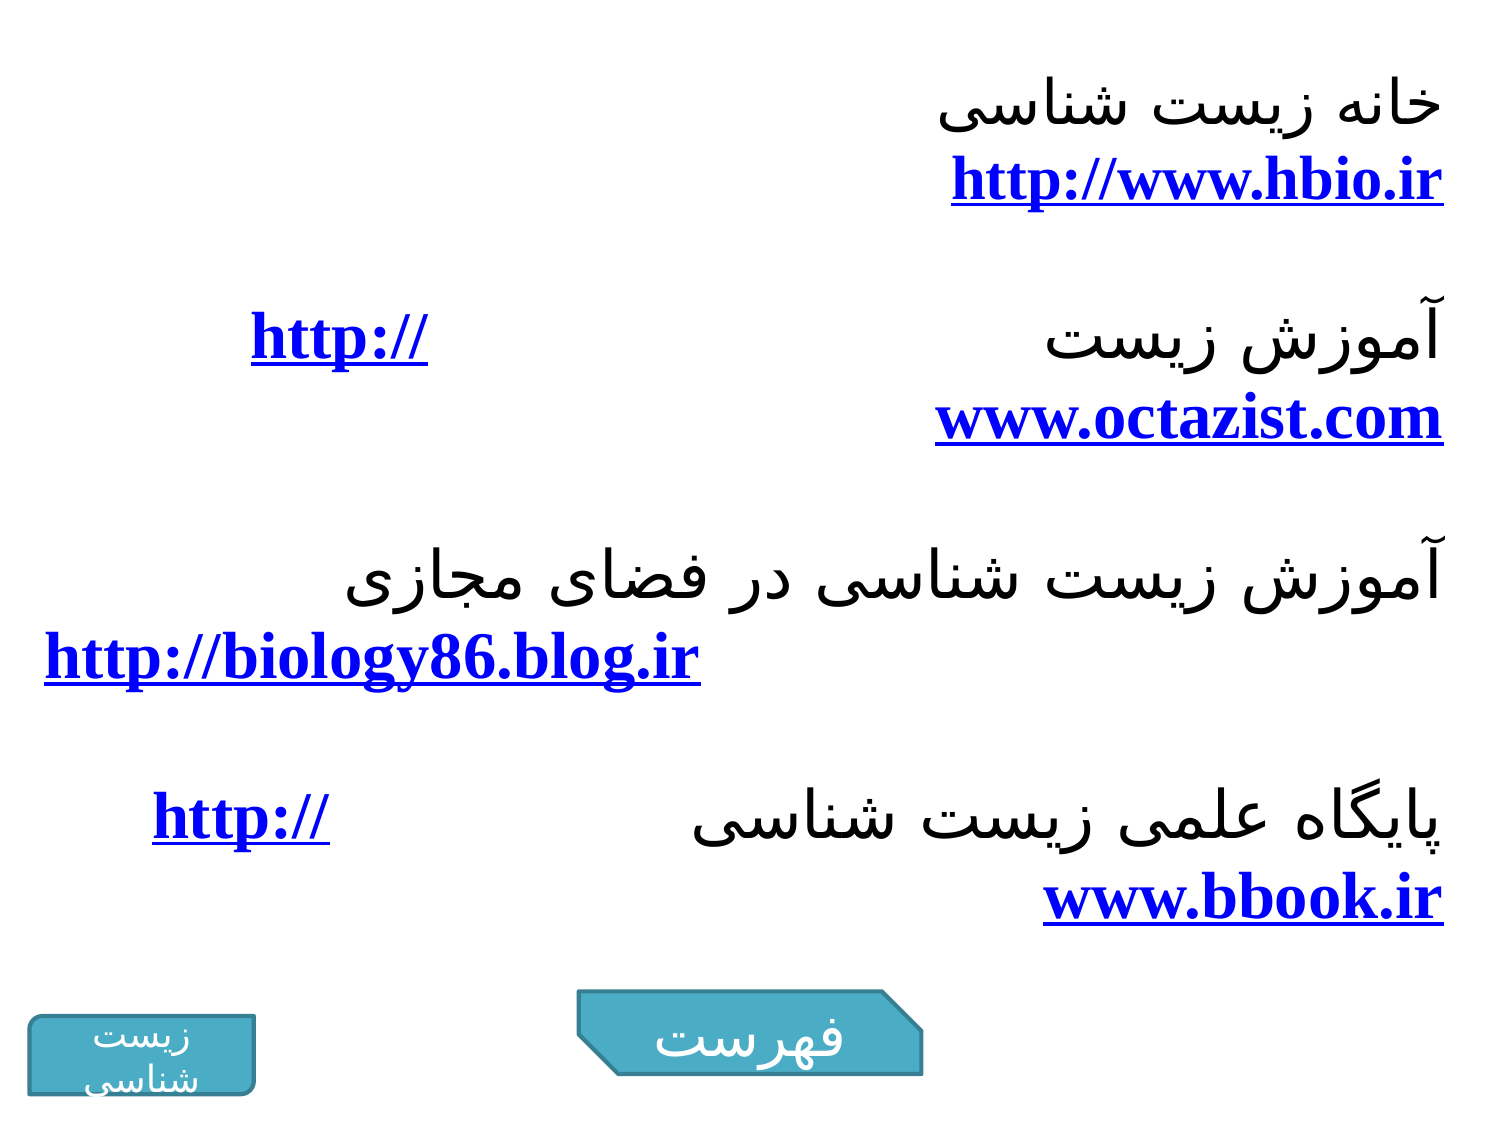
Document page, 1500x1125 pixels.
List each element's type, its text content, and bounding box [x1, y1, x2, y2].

text_box خانه زیست شناسی http://www.hbio.ir آموزش زیست http://www.octazist.com آموزش زیست شناسی در فضای مجازی http://biology86.blog.ir پایگاه علمی زیست شناسی http://www.bbook.ir [29, 54, 1459, 1125]
